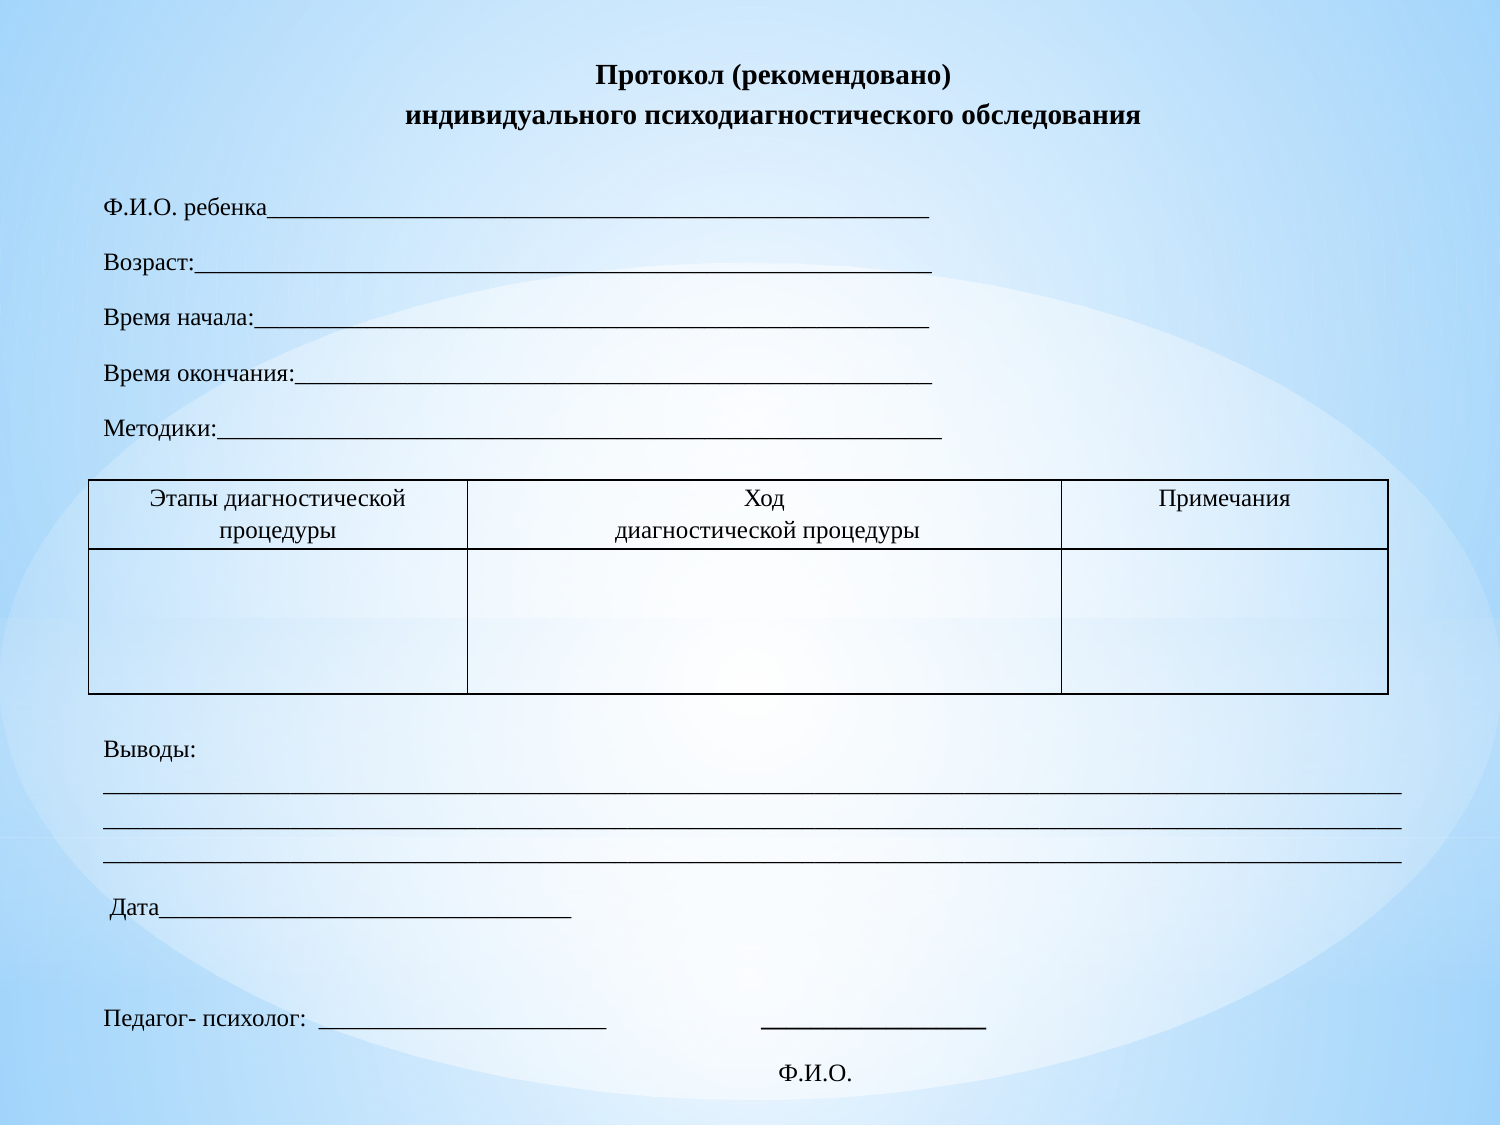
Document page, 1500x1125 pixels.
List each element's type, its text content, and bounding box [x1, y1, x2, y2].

table_cell [468, 550, 1061, 693]
table_header Этапы диагностической процедуры [89, 481, 467, 548]
table_cell [89, 550, 467, 693]
text_box Выводы: ________________________________________________________________________________________________________________________________________________________________________________________________________________________________________________________________________________________________________________________ Дата_________________________________ Педагог- психолог: _______________________ __________________ Ф.И.О. [88, 720, 1424, 1094]
table_header Примечания [1062, 481, 1387, 548]
table_header Ход диагностической процедуры [468, 481, 1061, 548]
table_cell [1062, 550, 1387, 693]
text_box Протокол (рекомендовано) индивидуального психодиагностического обследования Ф.И.О. ребенка_____________________________________________________ Возраст:___________________________________________________________ Время начала:______________________________________________________ Время окончания:___________________________________________________ Методики:__________________________________________________________ [88, 42, 1459, 449]
